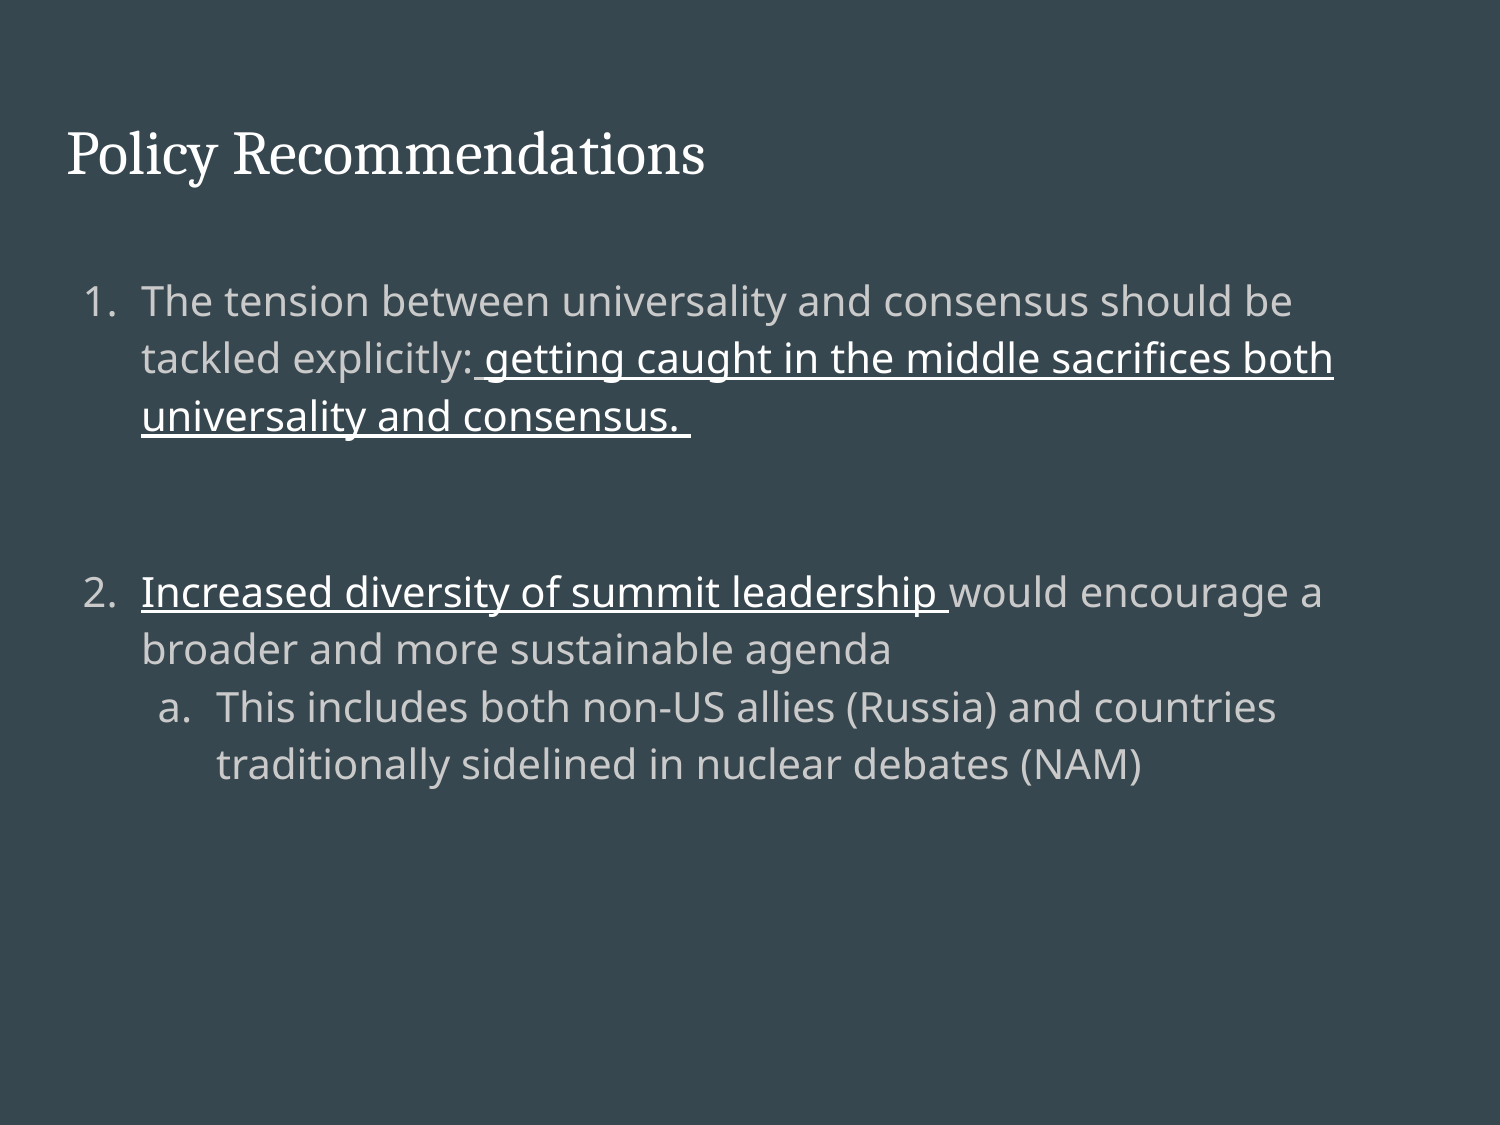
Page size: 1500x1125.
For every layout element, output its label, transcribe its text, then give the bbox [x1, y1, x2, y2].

title Policy Recommendations [51, 97, 1449, 223]
list The tension between universality and consensus should be tackled explicitly: getting caught in the middle sacrifices both universality and consensus. Increased diversity of summit leadership would encourage a broader and more sustainable agenda This includes both non-US allies (Russia) and countries traditionally sidelined in nuclear debates (NAM) [51, 252, 1449, 1000]
